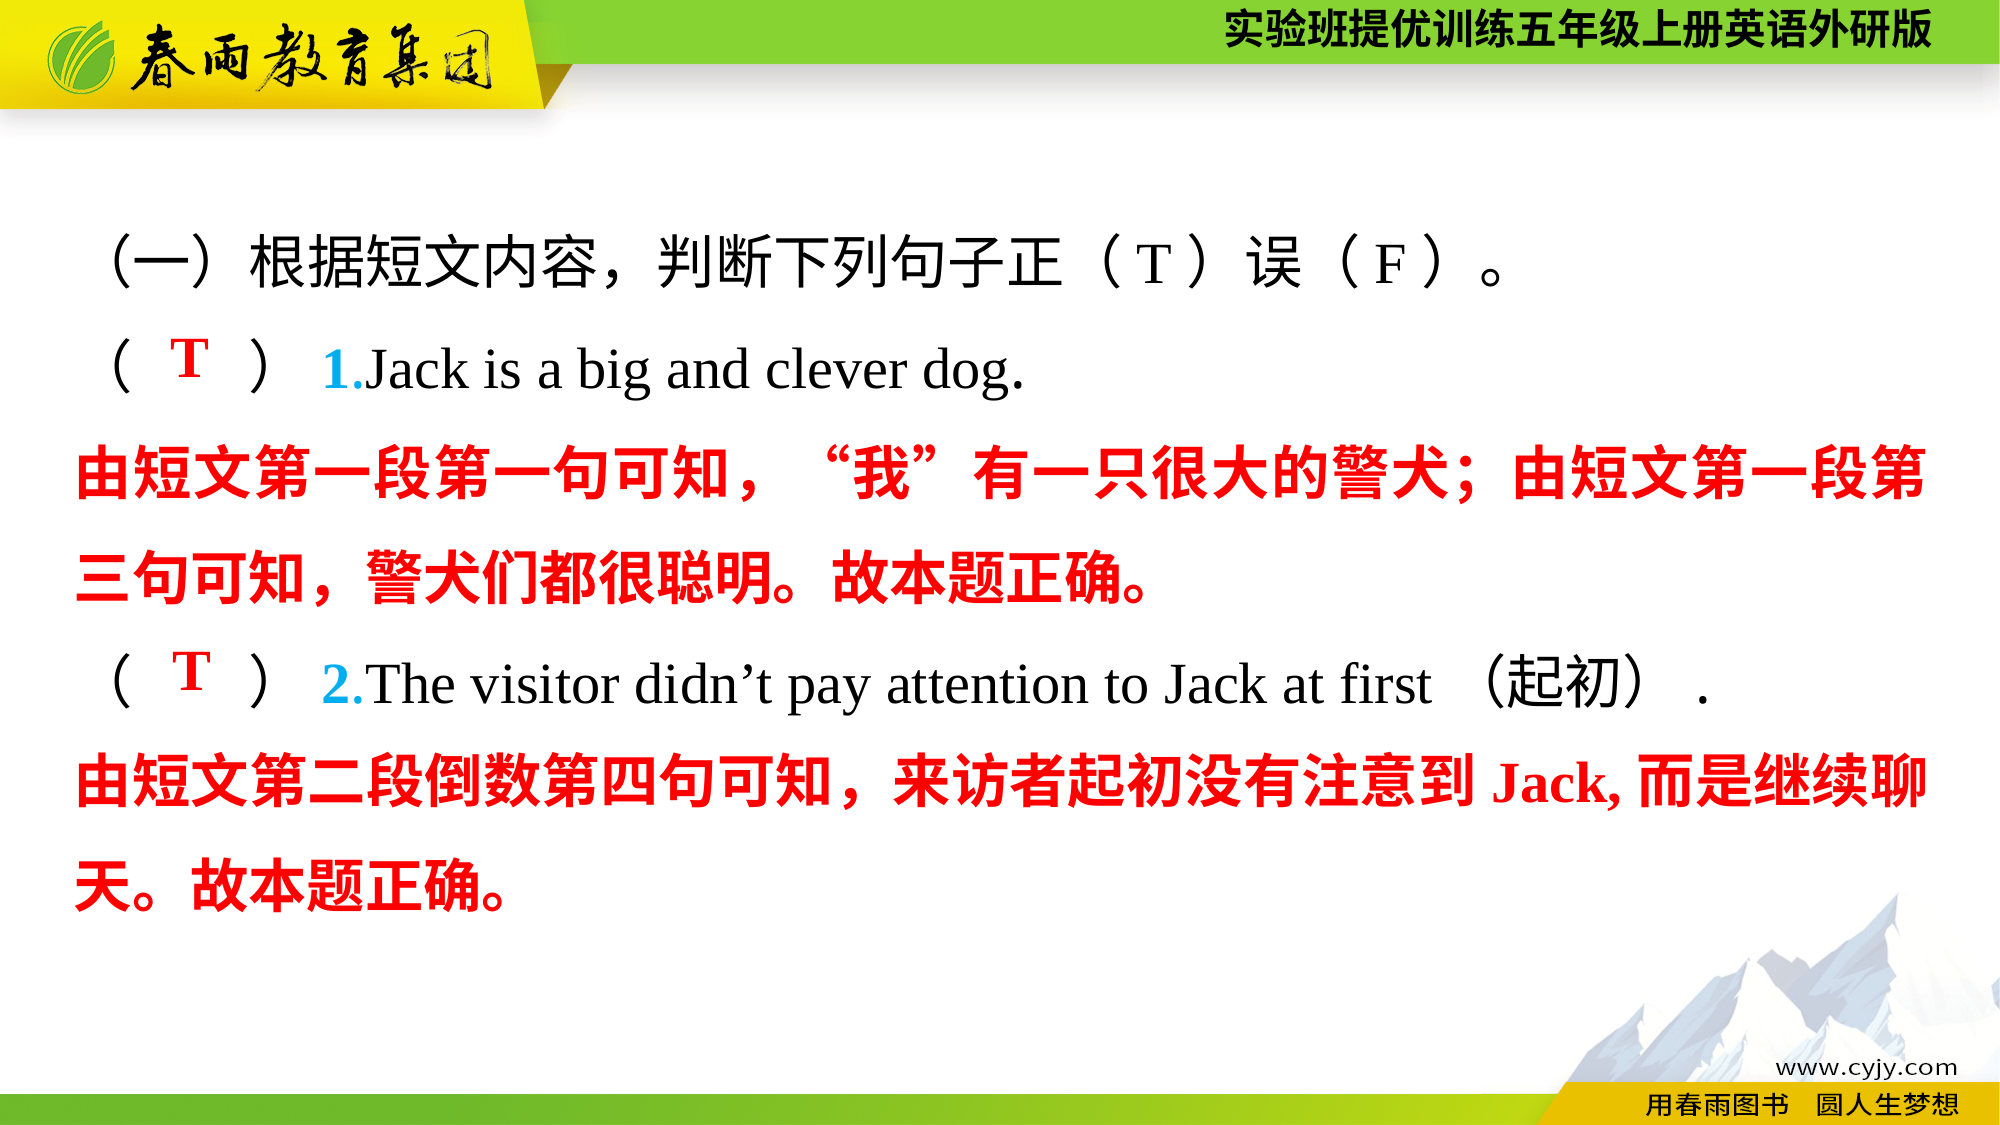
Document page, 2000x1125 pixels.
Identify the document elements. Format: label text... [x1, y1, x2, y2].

text_box T [155, 311, 224, 393]
text_box T [157, 625, 227, 702]
list （一）根据短文内容，判断下列句子正（T）误（F）。 （ ）1.Jack is a big and clever dog. （ ）2.The visitor didn’t pay attention to Jack at first（起初）. [59, 619, 1944, 702]
text_box 由短文第一段第一句可知，“我”有一只很大的警犬；由短文第一段第三句可知，警犬们都很聪明。故本题正确。 [59, 393, 1944, 619]
list （一）根据短文内容，判断下列句子正（T）误（F）。 （ ）1.Jack is a big and clever dog. （ ）2.The visitor didn’t pay attention to Jack at first（起初）. [59, 183, 1944, 393]
picture [0, 0, 2000, 1125]
text_box 由短文第二段倒数第四句可知，来访者起初没有注意到Jack,而是继续聊天。故本题正确。 [59, 702, 1944, 927]
